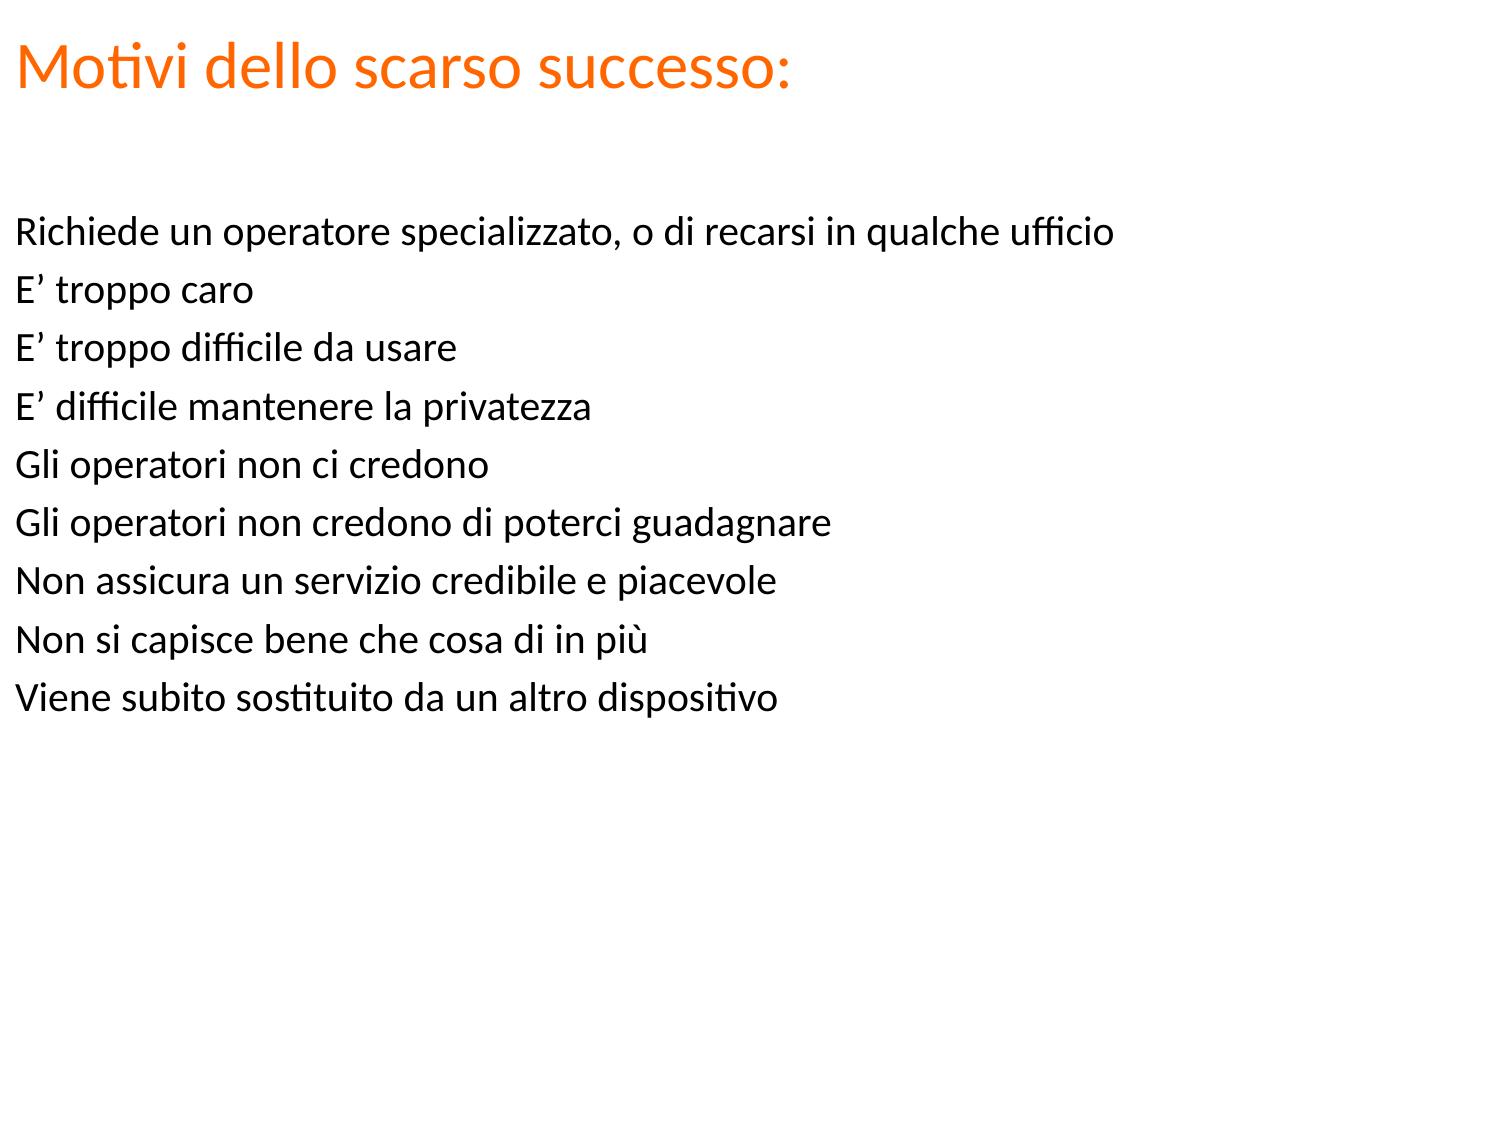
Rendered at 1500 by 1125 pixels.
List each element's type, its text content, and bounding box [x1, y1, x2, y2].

subtitle Motivi dello scarso successo: Richiede un operatore specializzato, o di recarsi in qualche ufficio E’ troppo caro E’ troppo difficile da usare E’ difficile mantenere la privatezza Gli operatori non ci credono Gli operatori non credono di poterci guadagnare Non assicura un servizio credibile e piacevole Non si capisce bene che cosa di in più Viene subito sostituito da un altro dispositivo [0, 14, 1500, 1074]
